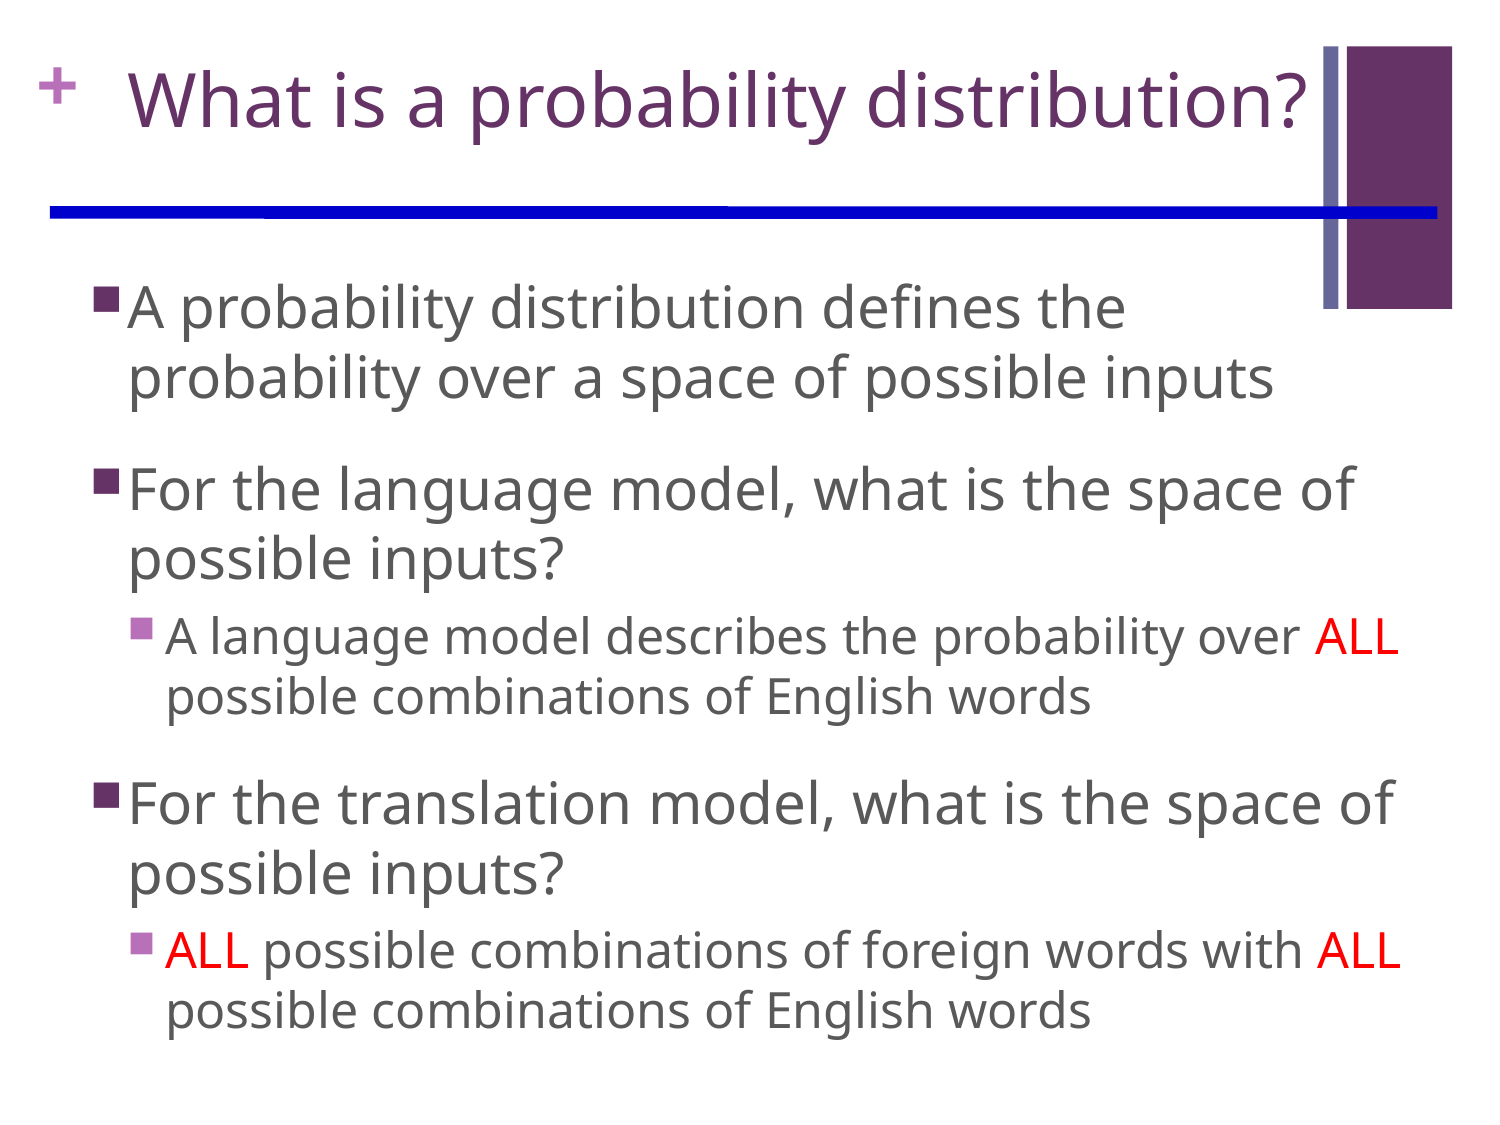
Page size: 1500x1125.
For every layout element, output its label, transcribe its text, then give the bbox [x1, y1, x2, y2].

title What is a probability distribution? [112, 45, 1488, 233]
list A probability distribution defines the probability over a space of possible inputs For the language model, what is the space of possible inputs? A language model describes the probability over ALL possible combinations of English words For the translation model, what is the space of possible inputs? ALL possible combinations of foreign words with ALL possible combinations of English words [75, 262, 1425, 1088]
